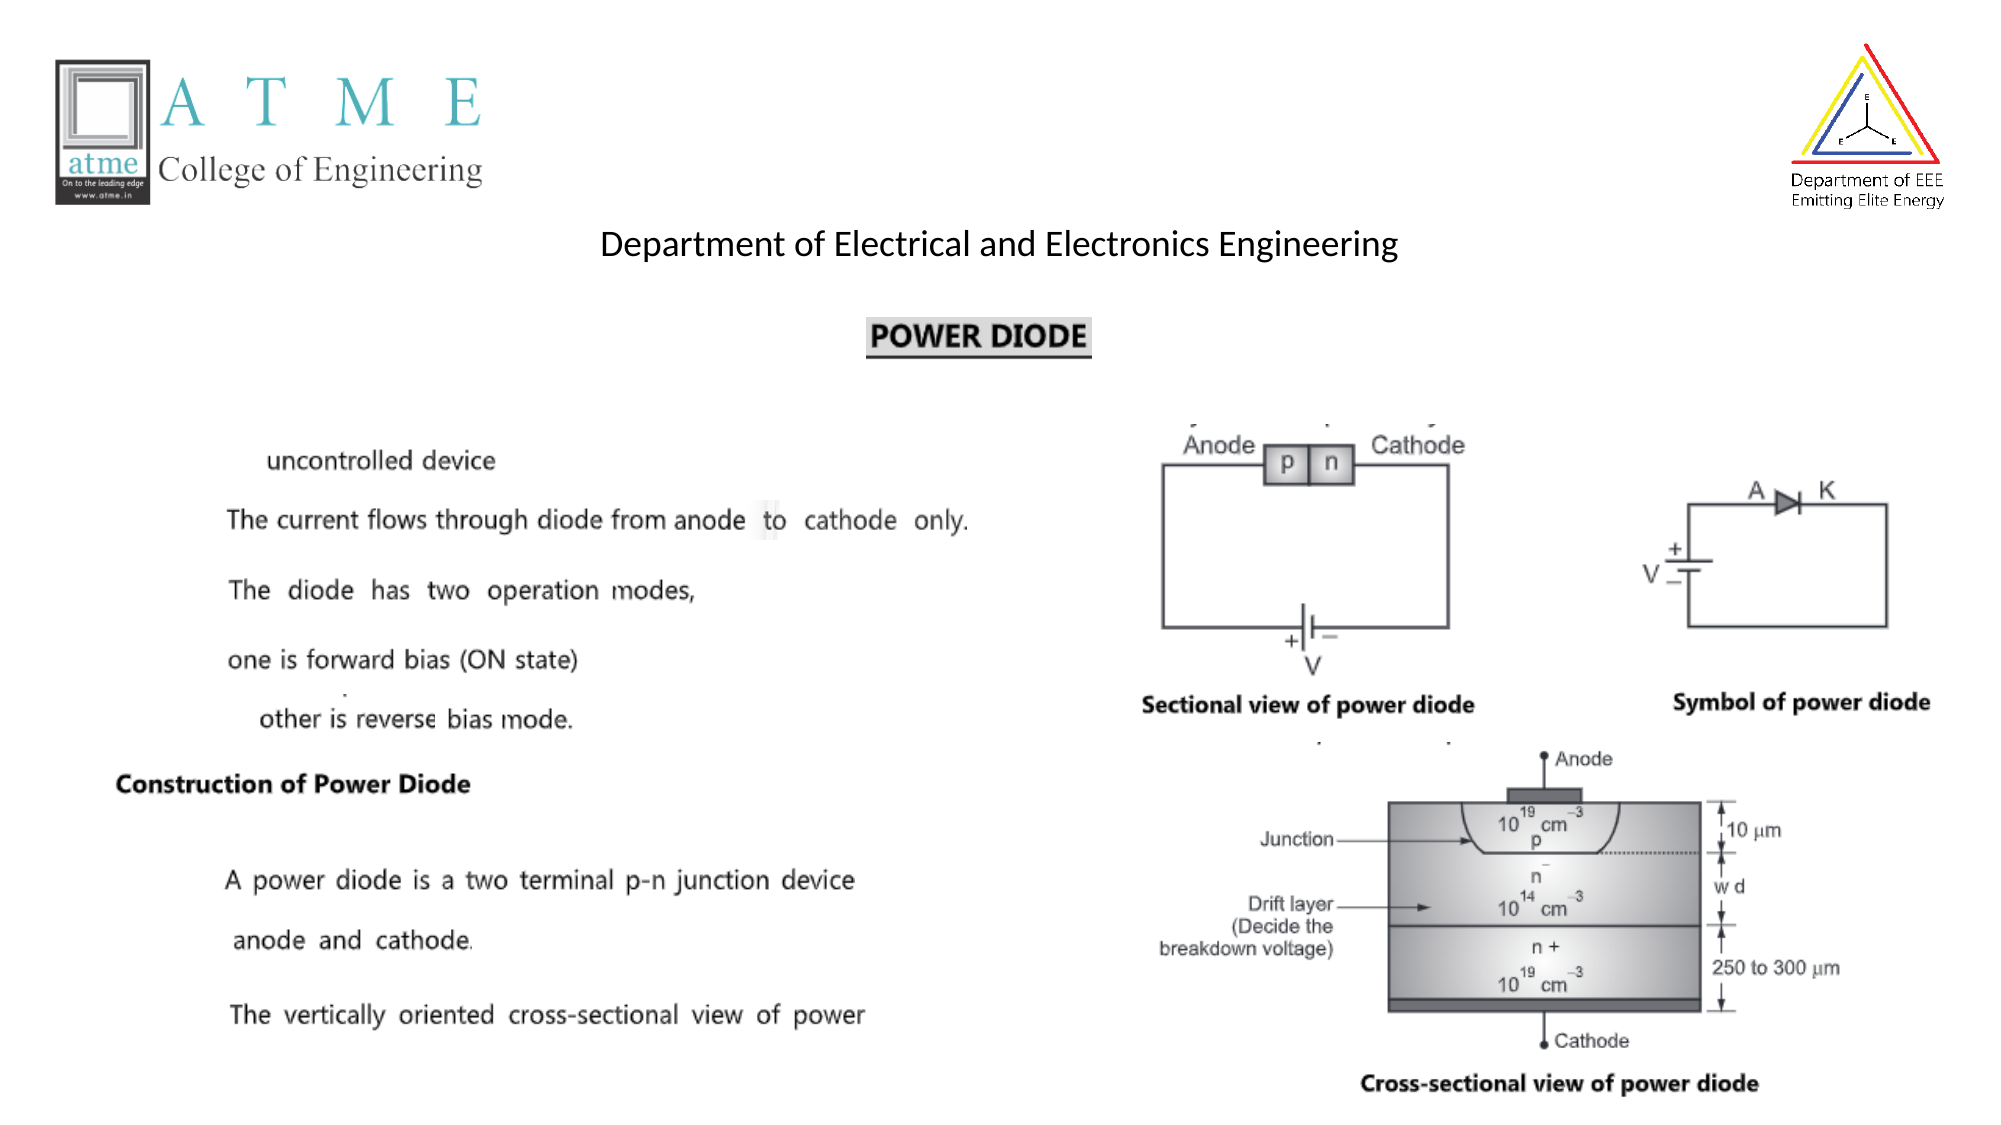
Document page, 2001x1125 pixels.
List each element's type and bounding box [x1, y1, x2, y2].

picture [107, 766, 472, 807]
picture [221, 989, 875, 1037]
picture [221, 862, 855, 901]
picture [1356, 1070, 1772, 1106]
picture [221, 500, 967, 541]
picture [255, 694, 577, 745]
picture [1783, 37, 1948, 212]
picture [258, 442, 497, 480]
picture [1141, 742, 1849, 1059]
picture [221, 569, 699, 611]
picture [230, 925, 472, 960]
picture [1137, 424, 1935, 730]
picture [866, 317, 1092, 364]
picture [49, 51, 488, 212]
picture [221, 643, 583, 682]
